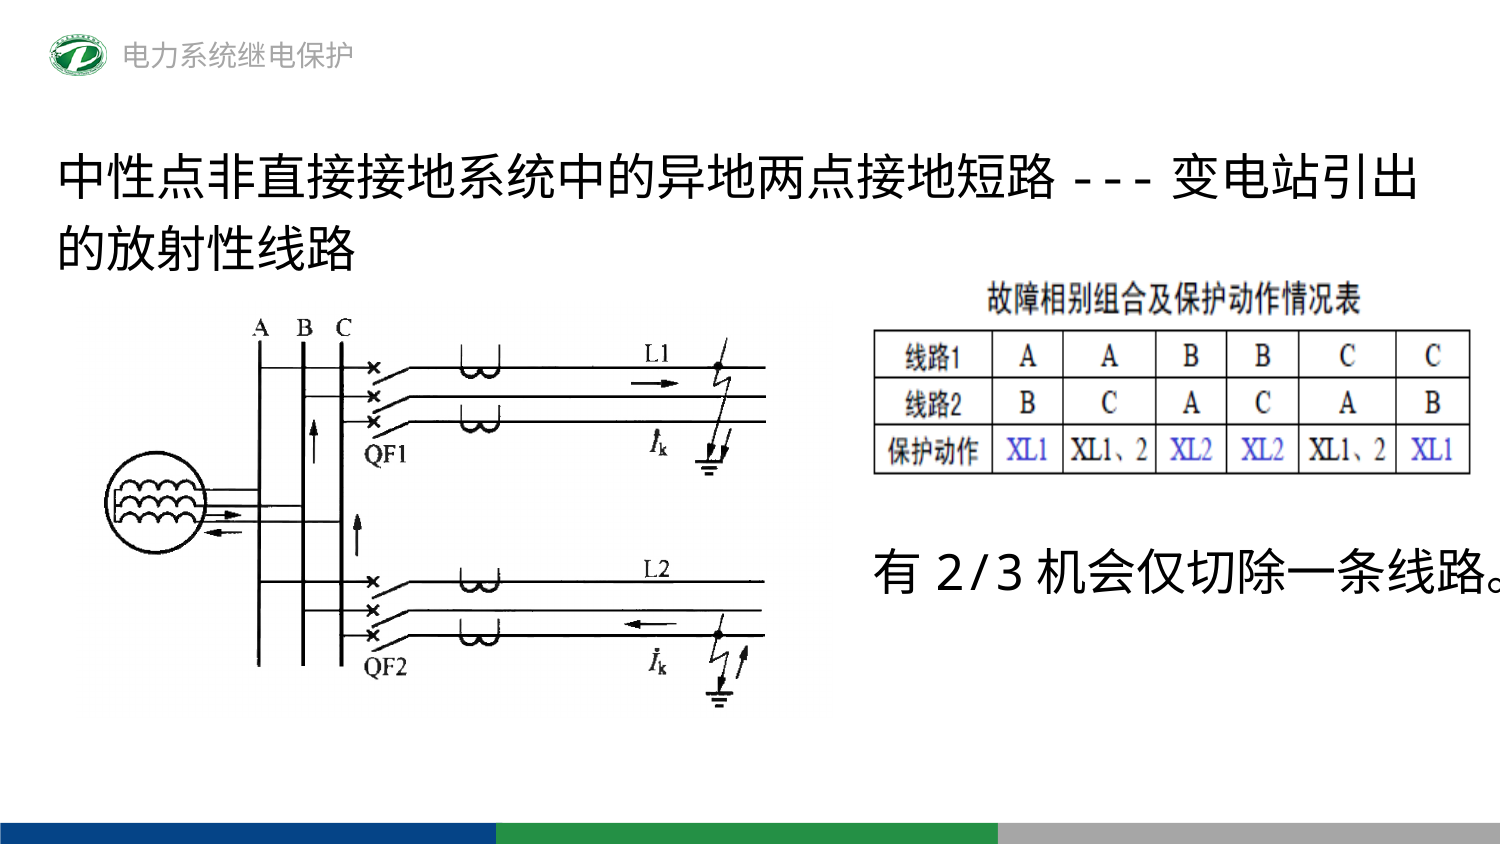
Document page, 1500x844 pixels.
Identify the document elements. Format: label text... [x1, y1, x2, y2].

picture [76, 301, 833, 718]
text_box [0, 821, 494, 844]
text_box 有2/3机会仅切除一条线路。 [857, 521, 1500, 609]
picture [41, 19, 118, 91]
text_box 中性点非直接接地系统中的异地两点接地短路---变电站引出的放射性线路 [41, 126, 1465, 286]
picture [867, 277, 1477, 477]
text_box 电力系统继电保护 [122, 29, 370, 80]
text_box [494, 821, 996, 844]
text_box [996, 821, 1500, 844]
